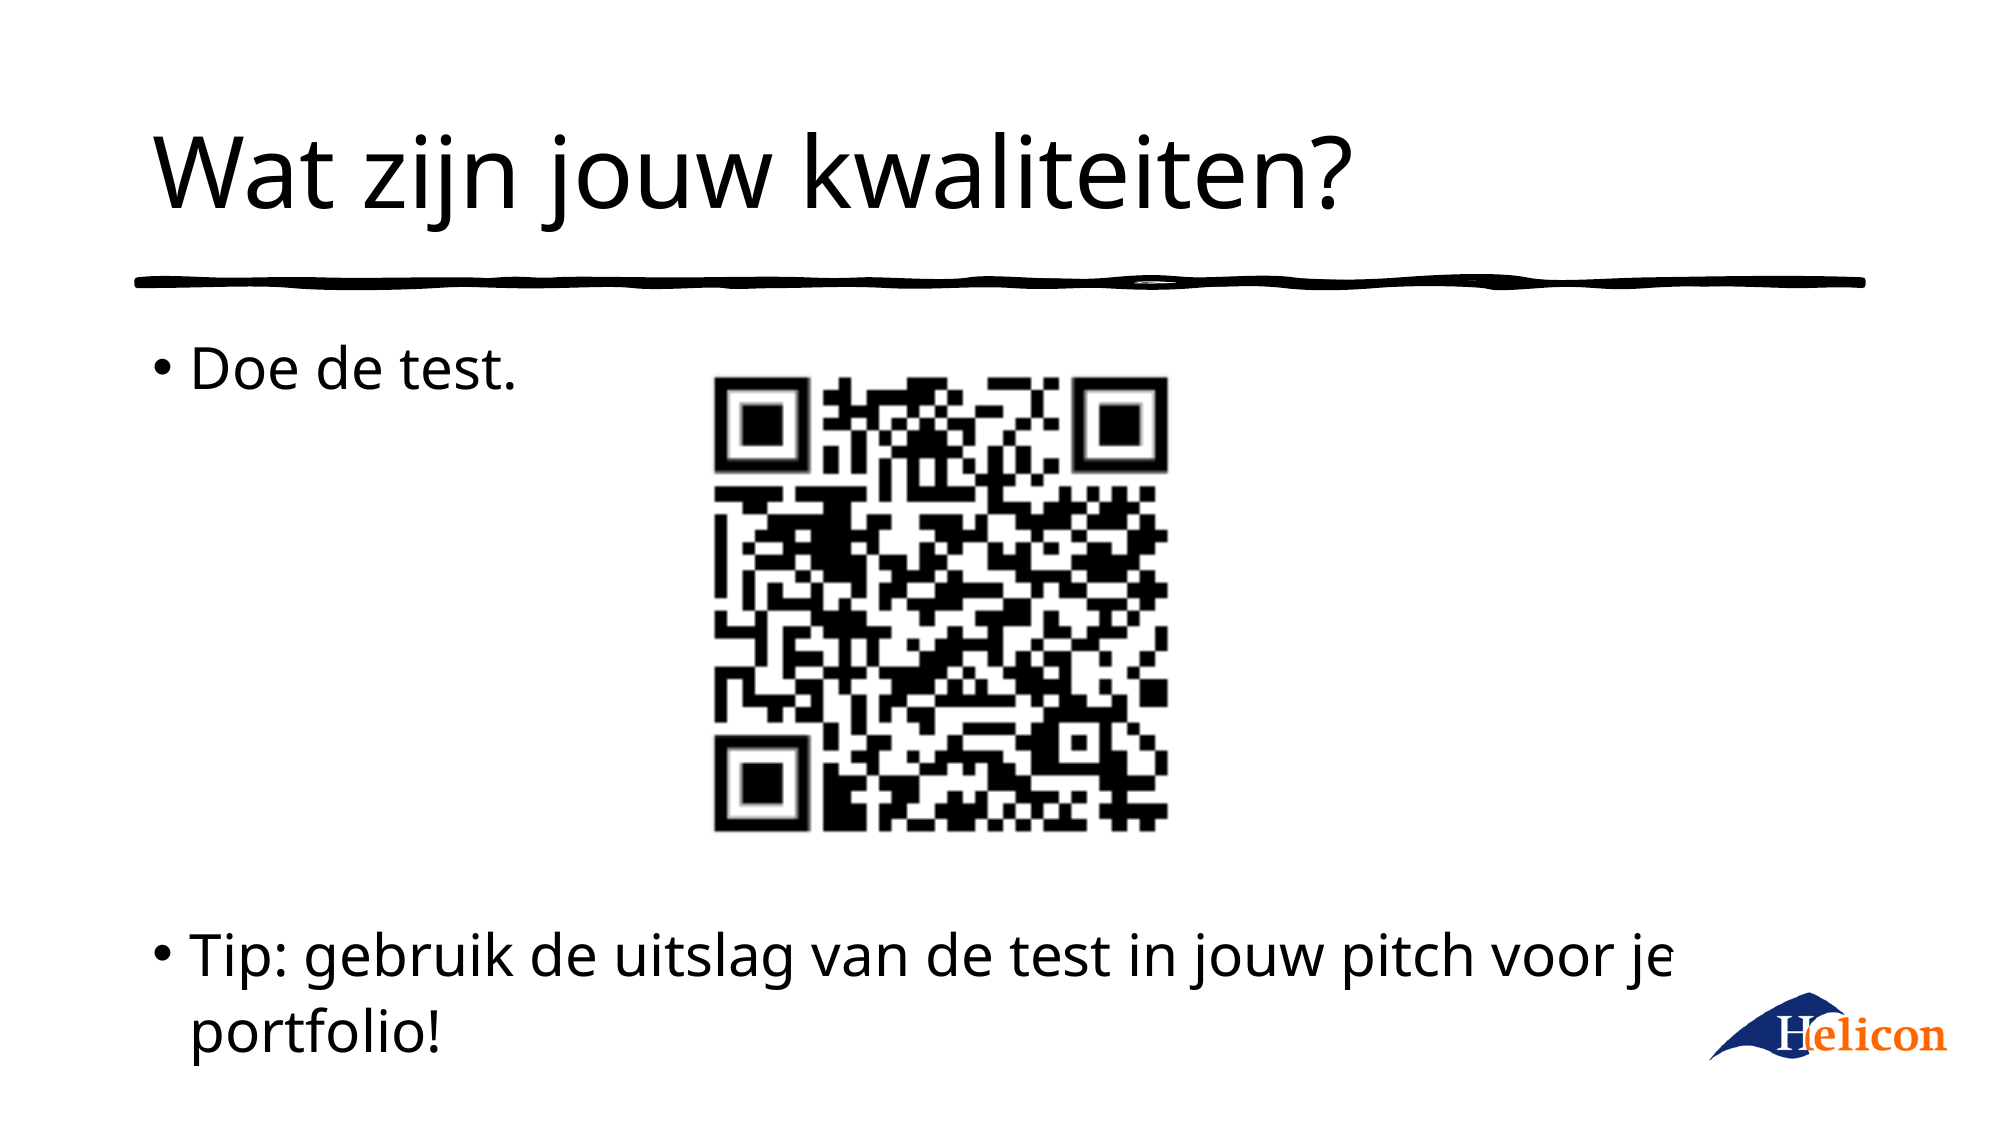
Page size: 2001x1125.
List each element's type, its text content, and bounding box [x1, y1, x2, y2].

title Wat zijn jouw kwaliteiten? [137, 59, 1863, 278]
list Doe de test. Tip: gebruik de uitslag van de test in jouw pitch voor je portfolio! [137, 316, 1863, 1014]
picture [1671, 952, 2000, 1125]
picture [694, 363, 1181, 848]
